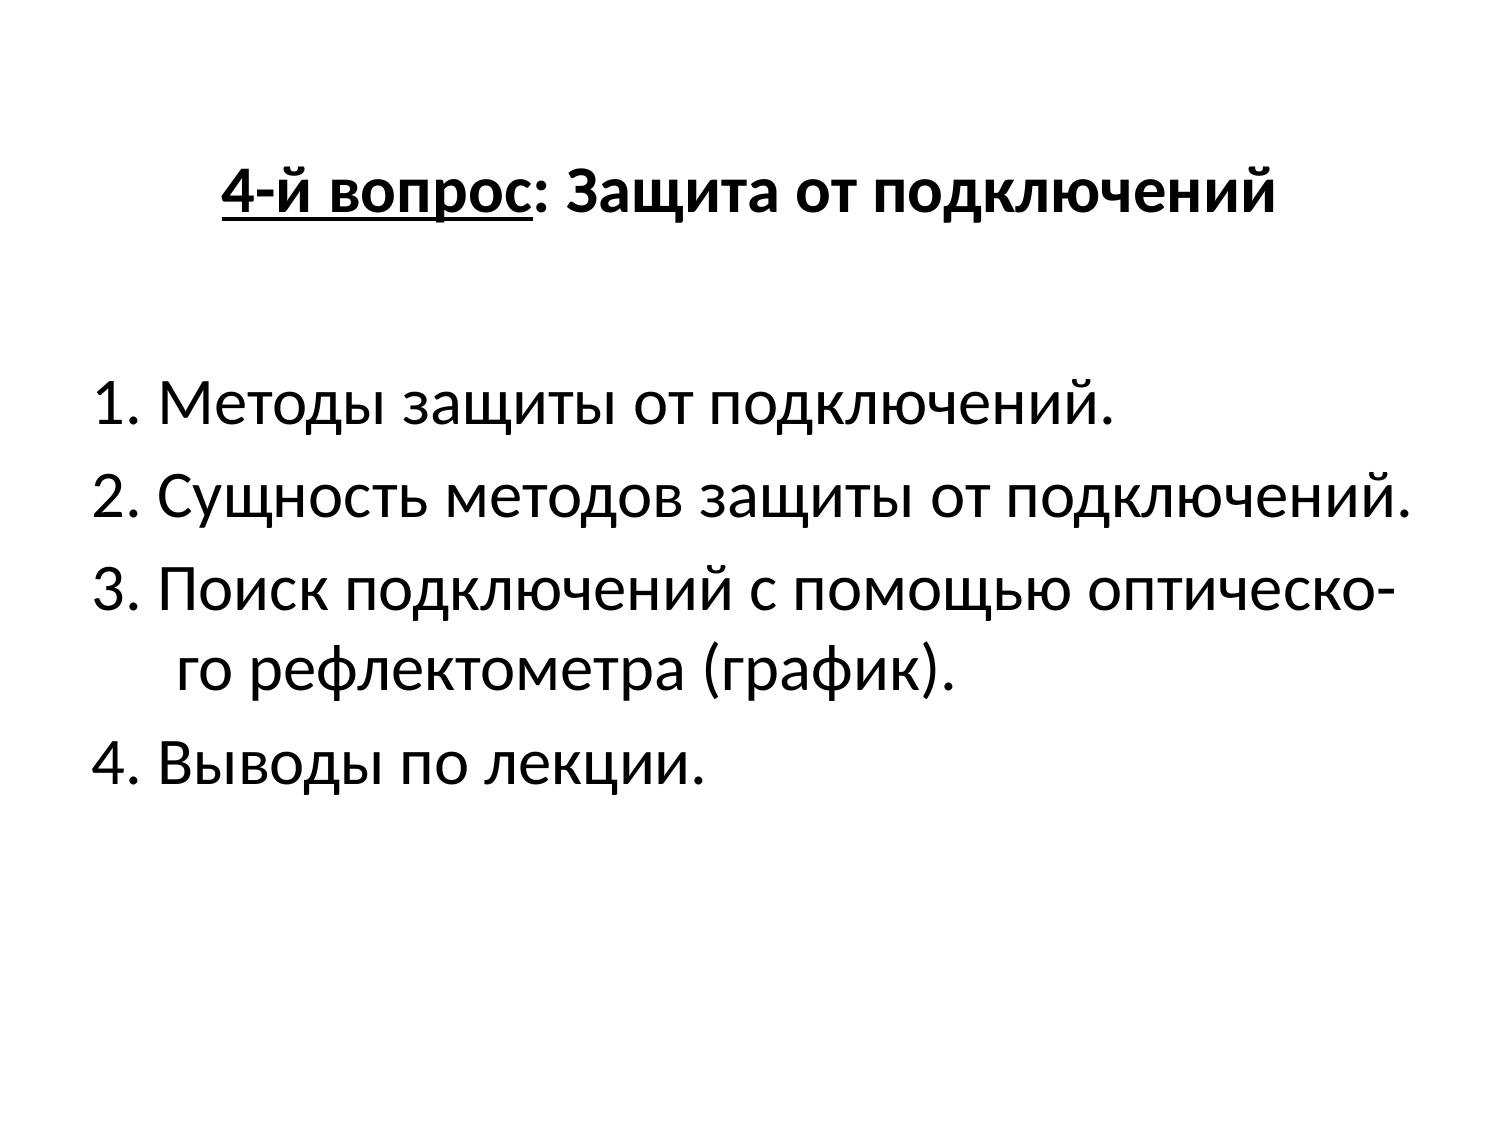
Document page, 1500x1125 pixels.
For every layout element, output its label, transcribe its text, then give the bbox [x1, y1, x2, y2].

list 1. Методы защиты от подключений. 2. Сущность методов защиты от подключений. 3. Поиск подключений с помощью оптическо- го рефлектометра (график). 4. Выводы по лекции. [76, 349, 1436, 1024]
title 4-й вопрос: Защита от подключений [74, 44, 1426, 327]
